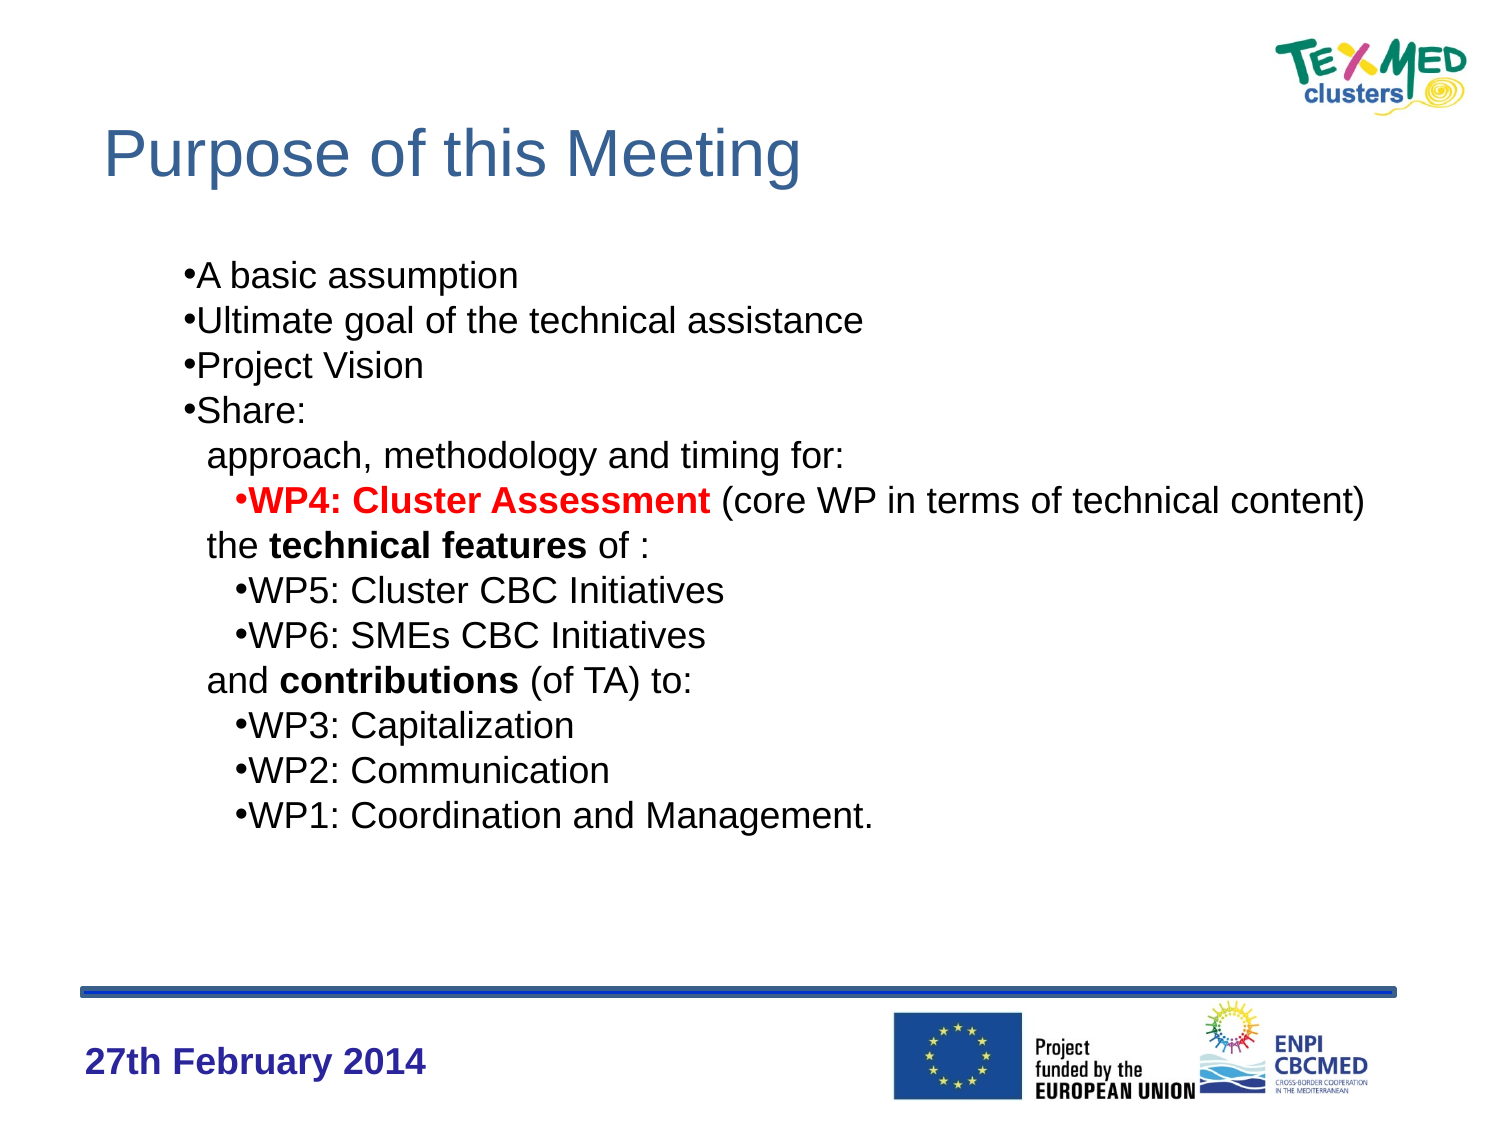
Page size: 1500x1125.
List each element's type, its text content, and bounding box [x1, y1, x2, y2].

text_box 27th February 2014 [70, 1029, 886, 1089]
text_box A basic assumption Ultimate goal of the technical assistance Project Vision Share: approach, methodology and timing for: WP4: Cluster Assessment (core WP in terms of technical content) the technical features of : WP5: Cluster CBC Initiatives WP6: SMEs CBC Initiatives and contributions (of TA) to: WP3: Capitalization WP2: Communication WP1: Coordination and Management. [88, 243, 1424, 844]
title Purpose of this Meeting [88, 101, 1404, 209]
picture [1269, 30, 1471, 122]
picture [1198, 999, 1369, 1095]
picture [891, 1011, 1197, 1101]
text_box [80, 986, 1397, 998]
